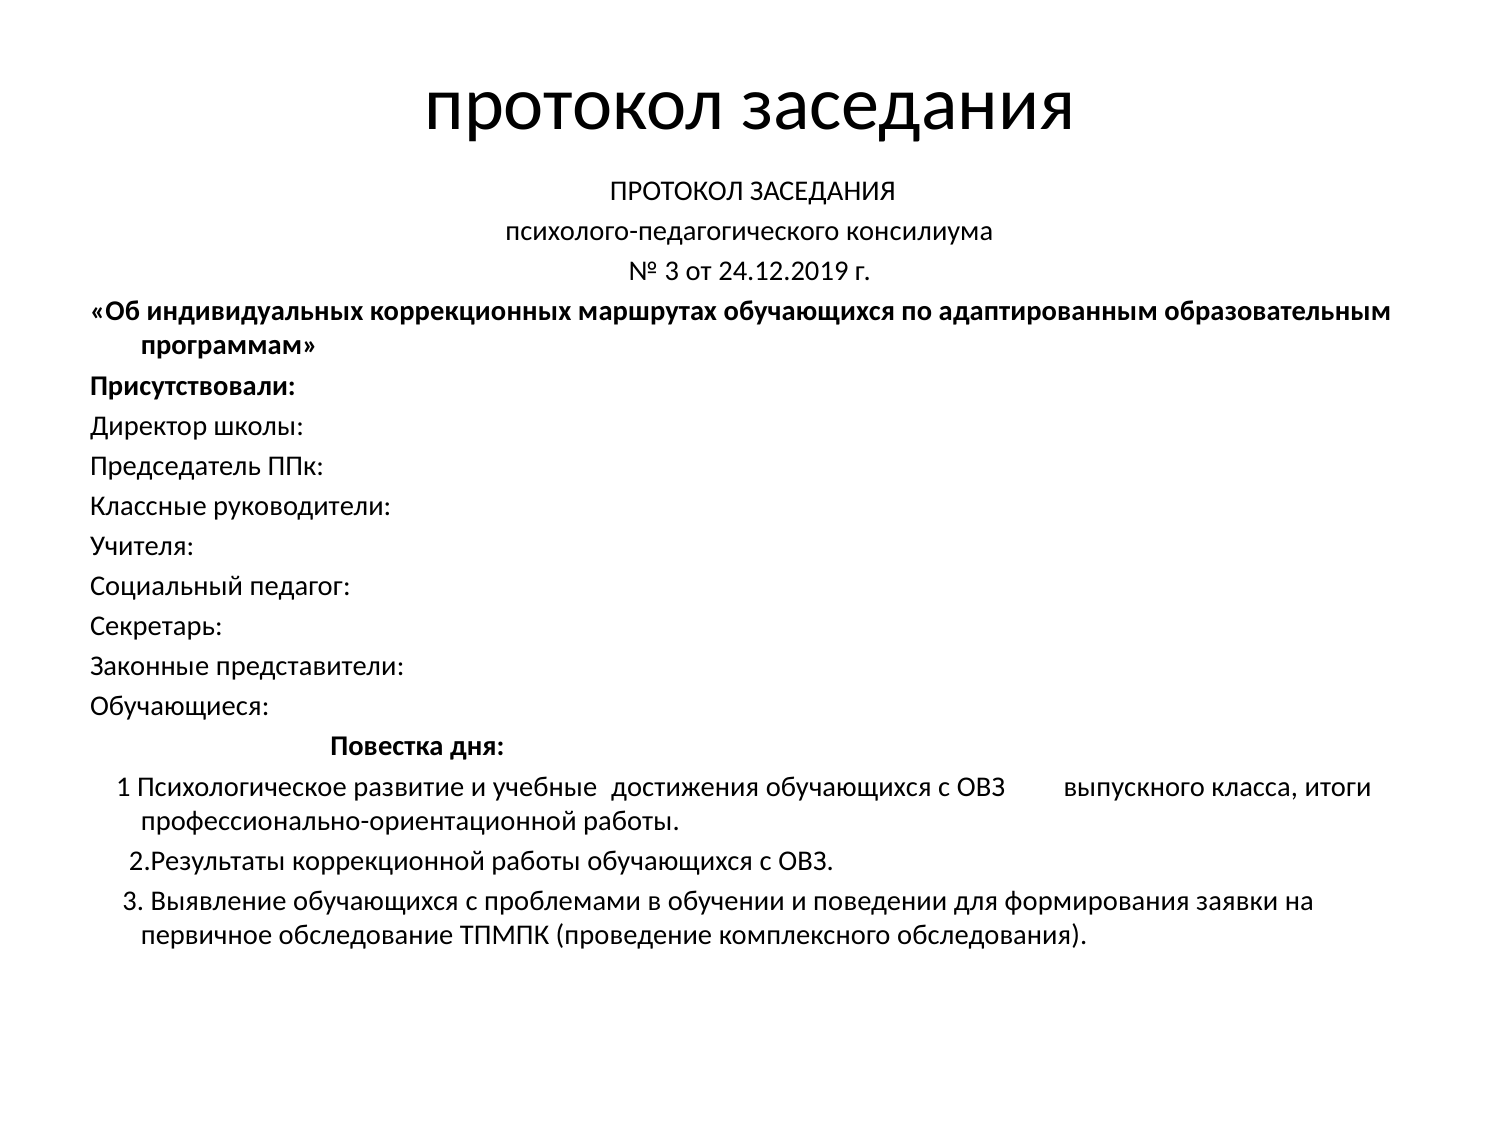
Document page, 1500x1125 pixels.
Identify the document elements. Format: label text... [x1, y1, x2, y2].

list ПРОТОКОЛ ЗАСЕДАНИЯ психолого-педагогического консилиума № 3 от 24.12.2019 г. «Об индивидуальных коррекционных маршрутах обучающихся по адаптированным образовательным программам» Присутствовали: Директор школы: Председатель ППк: Классные руководители: Учителя: Социальный педагог: Секретарь: Законные представители: Обучающиеся: Повестка дня: 1 Психологическое развитие и учебные достижения обучающихся с ОВЗ выпускного класса, итоги профессионально-ориентационной работы. 2.Результаты коррекционной работы обучающихся с ОВЗ. 3. Выявление обучающихся с проблемами в обучении и поведении для формирования заявки на первичное обследование ТПМПК (проведение комплексного обследования). [75, 164, 1425, 1005]
title протокол заседания [75, 45, 1425, 153]
